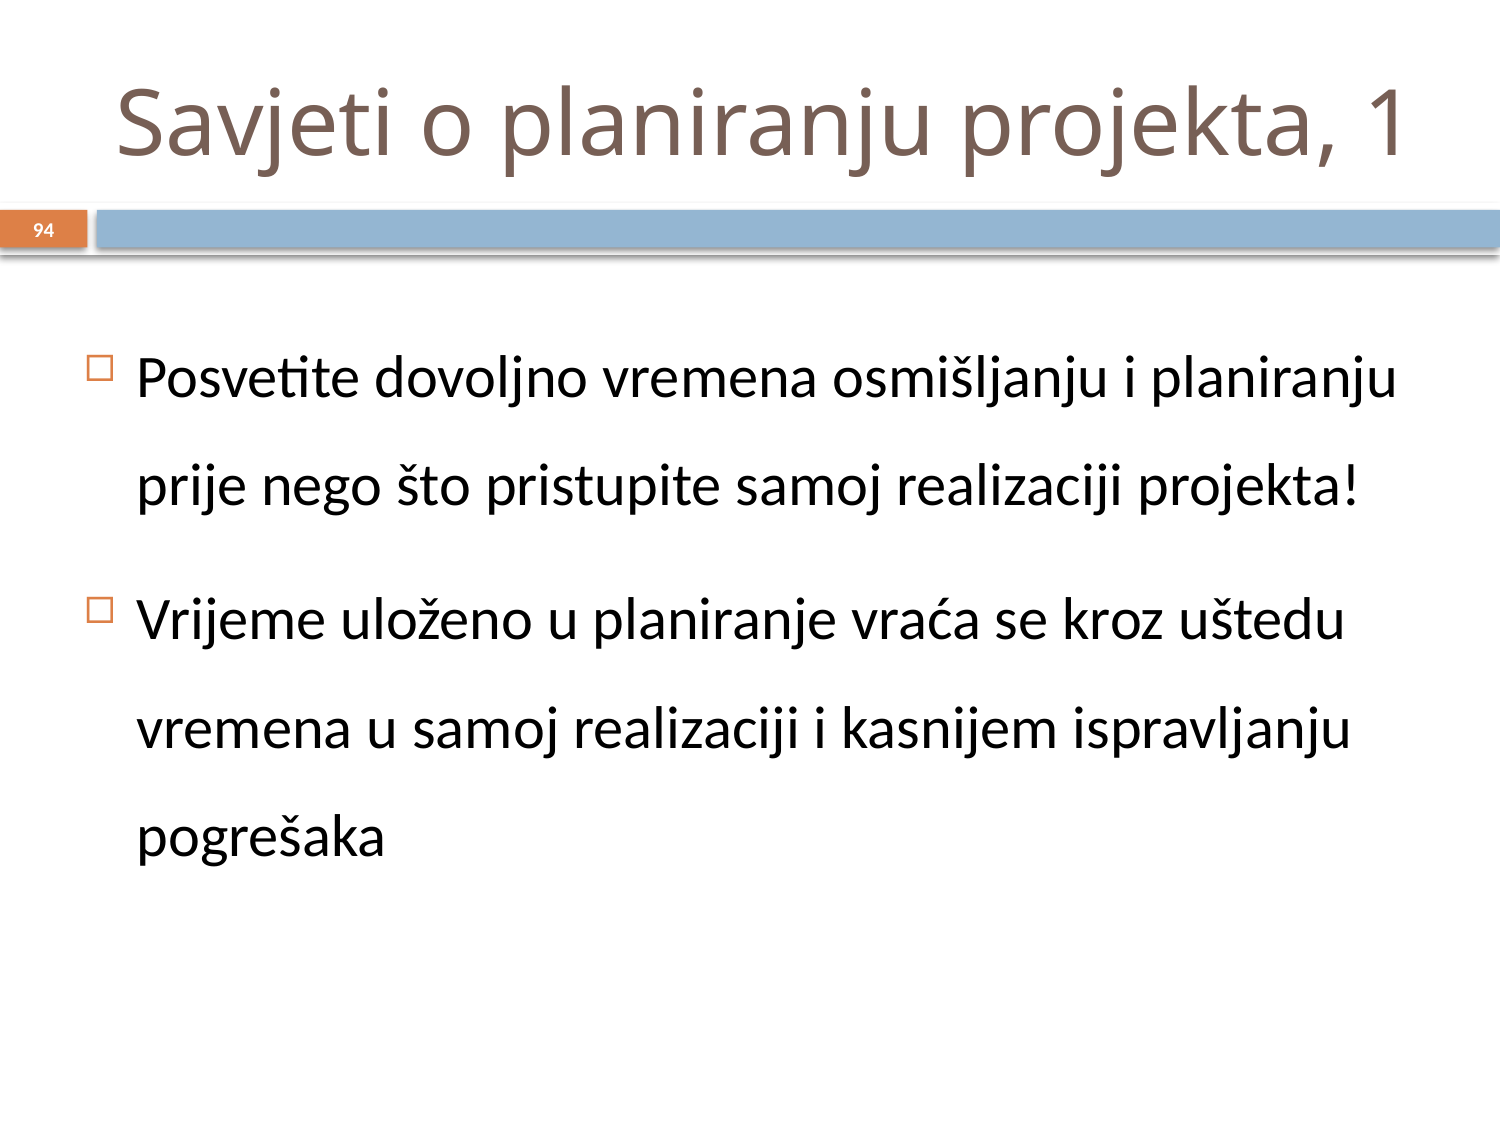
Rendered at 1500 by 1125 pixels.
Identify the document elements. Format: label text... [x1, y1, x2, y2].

slide_number 94 [0, 208, 88, 249]
title Savjeti o planiranju projekta, 1 [100, 37, 1439, 201]
list Posvetite dovoljno vremena osmišljanju i planiranju prije nego što pristupite samoj realizaciji projekta! Vrijeme uloženo u planiranje vraća se kroz uštedu vremena u samoj realizaciji i kasnijem ispravljanju pogrešaka [62, 292, 1443, 1066]
